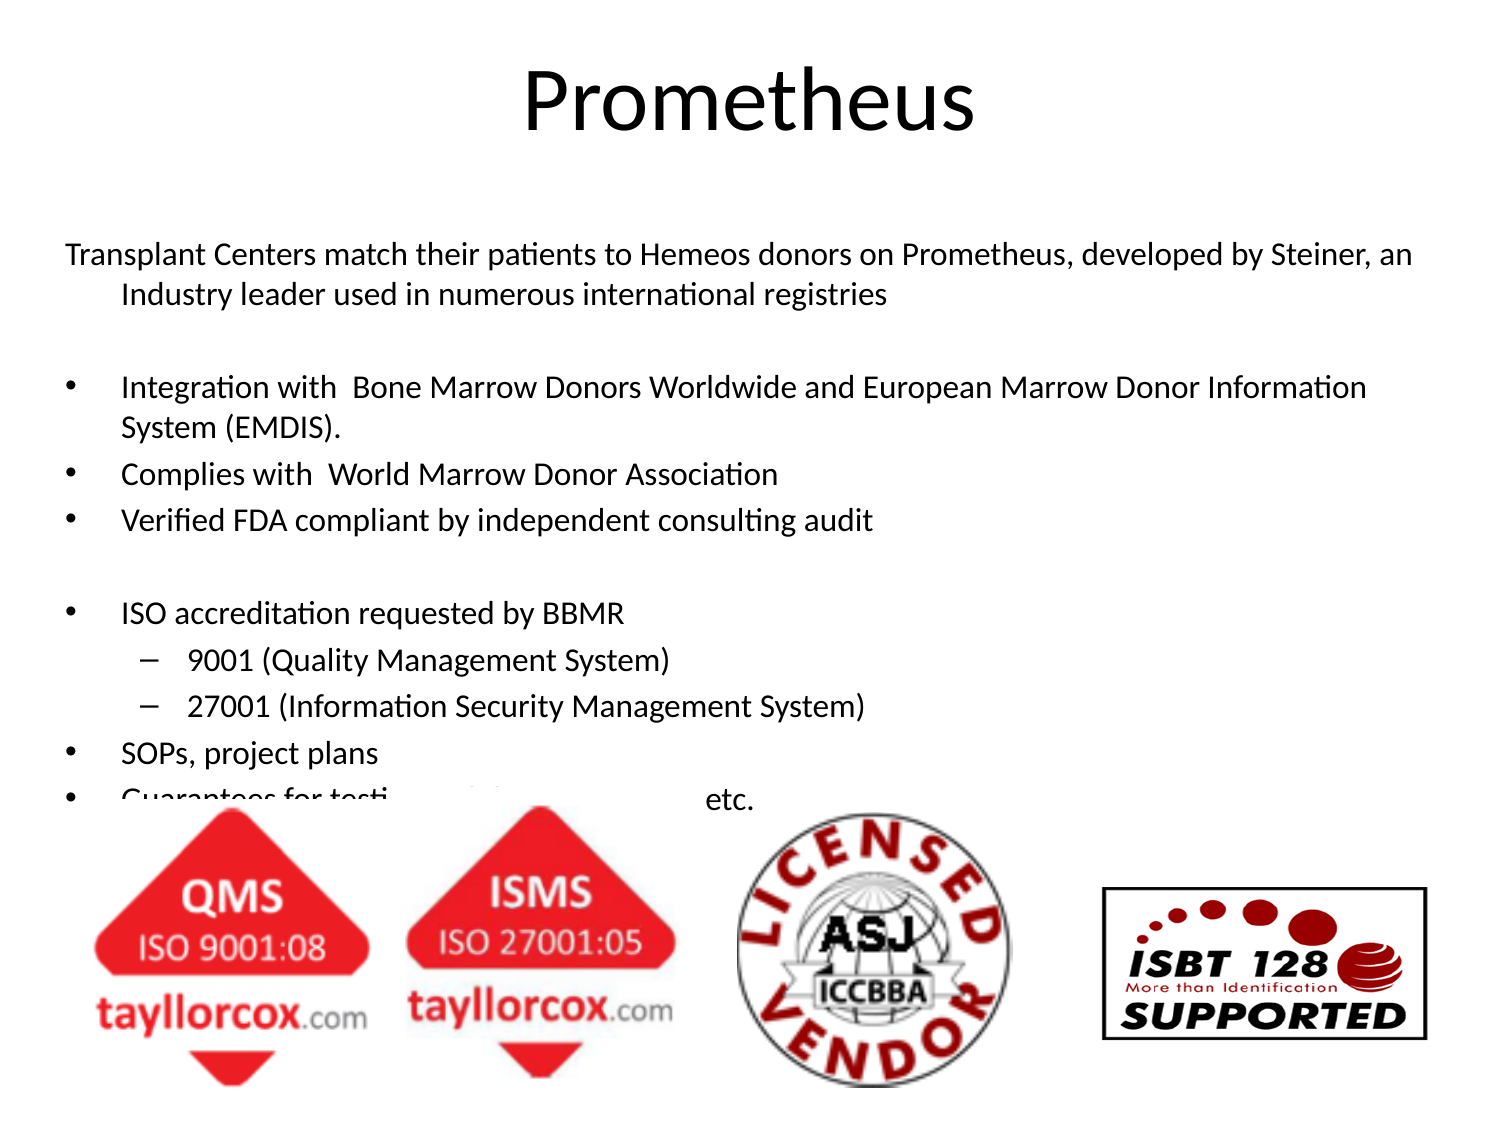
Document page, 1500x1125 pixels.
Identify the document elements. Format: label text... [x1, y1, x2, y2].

title Prometheus [75, 0, 1425, 188]
list Transplant Centers match their patients to Hemeos donors on Prometheus, developed by Steiner, an Industry leader used in numerous international registries Integration with Bone Marrow Donors Worldwide and European Marrow Donor Information System (EMDIS). Complies with World Marrow Donor Association Verified FDA compliant by independent consulting audit ISO accreditation requested by BBMR 9001 (Quality Management System) 27001 (Information Security Management System) SOPs, project plans Guarantees for testing, validation, security, etc. [50, 224, 1438, 1088]
picture [1099, 887, 1430, 1042]
picture [74, 787, 702, 1100]
picture [737, 812, 1013, 1088]
